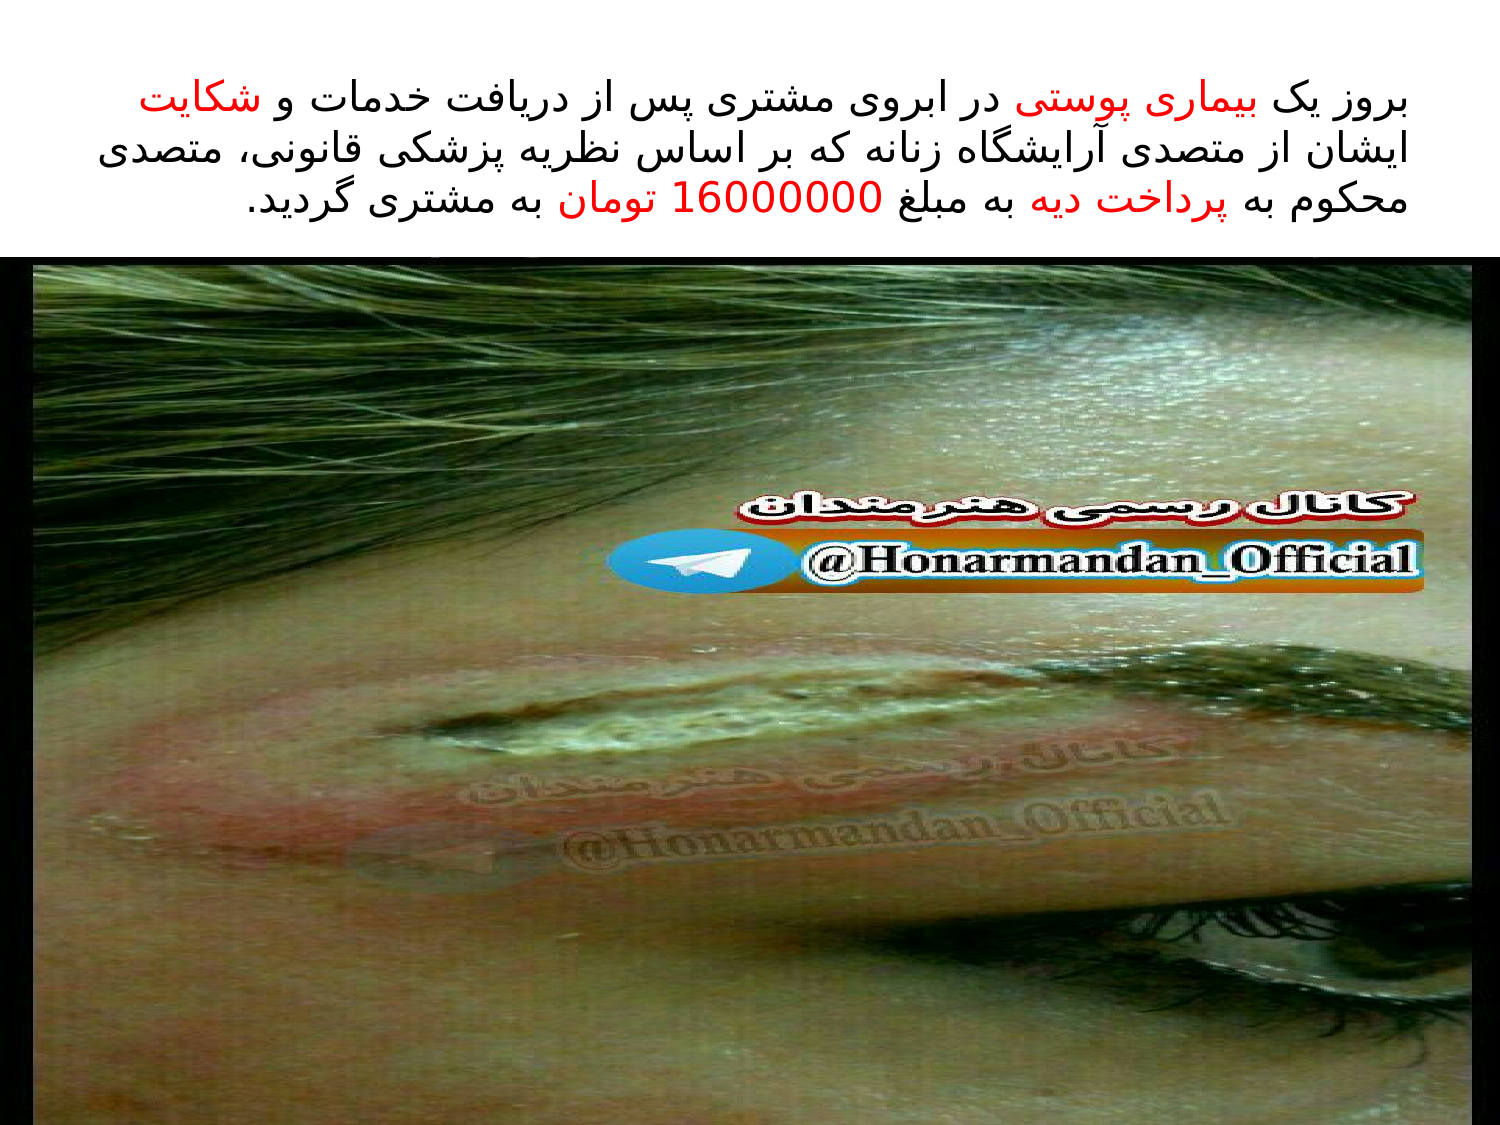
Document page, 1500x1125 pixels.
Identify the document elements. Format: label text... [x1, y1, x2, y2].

title بروز یک بیماری پوستی در ابروی مشتری پس از دریافت خدمات و شکایت ایشان از متصدی آرایشگاه زنانه که بر اساس نظریه پزشکی قانونی، متصدی محکوم به پرداخت دیه به مبلغ 16000000 تومان به مشتری گردید. [75, 45, 1425, 247]
picture [0, 257, 1500, 1125]
